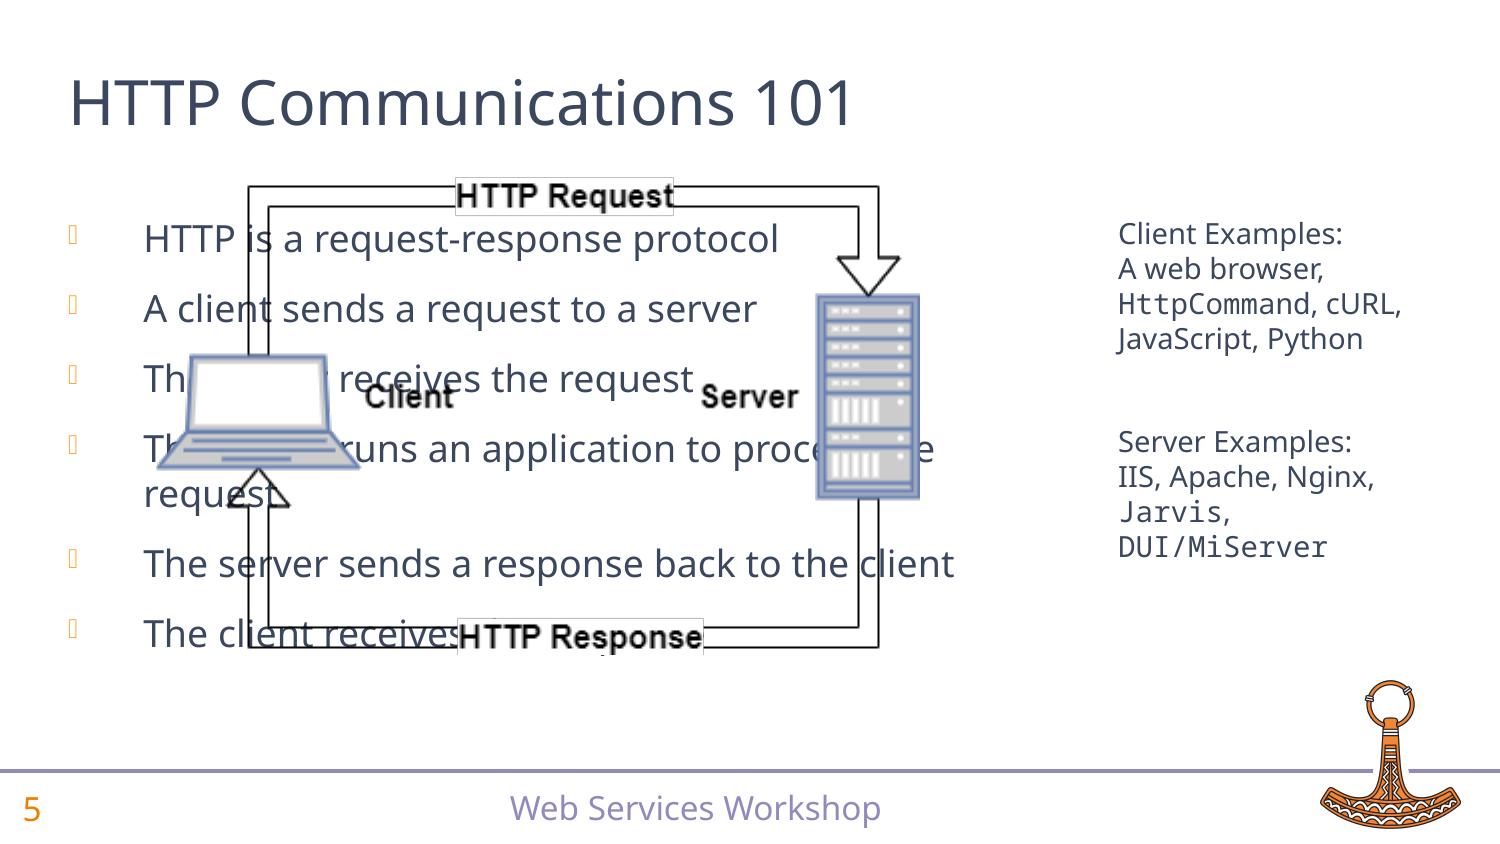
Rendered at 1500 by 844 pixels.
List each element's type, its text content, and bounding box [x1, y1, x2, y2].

picture [1320, 680, 1461, 829]
picture [156, 176, 920, 655]
list Client Examples: A web browser, HttpCommand, cURL, JavaScript, Python [1103, 207, 1453, 415]
text_box Server Examples: IIS, Apache, Nginx, Jarvis, DUI/MiServer [1103, 415, 1453, 630]
title HTTP Communications 101 [53, 43, 1203, 157]
list HTTP is a request-response protocol A client sends a request to a server The server receives the request The server runs an application to process the request The server sends a response back to the client The client receives the response [53, 207, 1053, 740]
